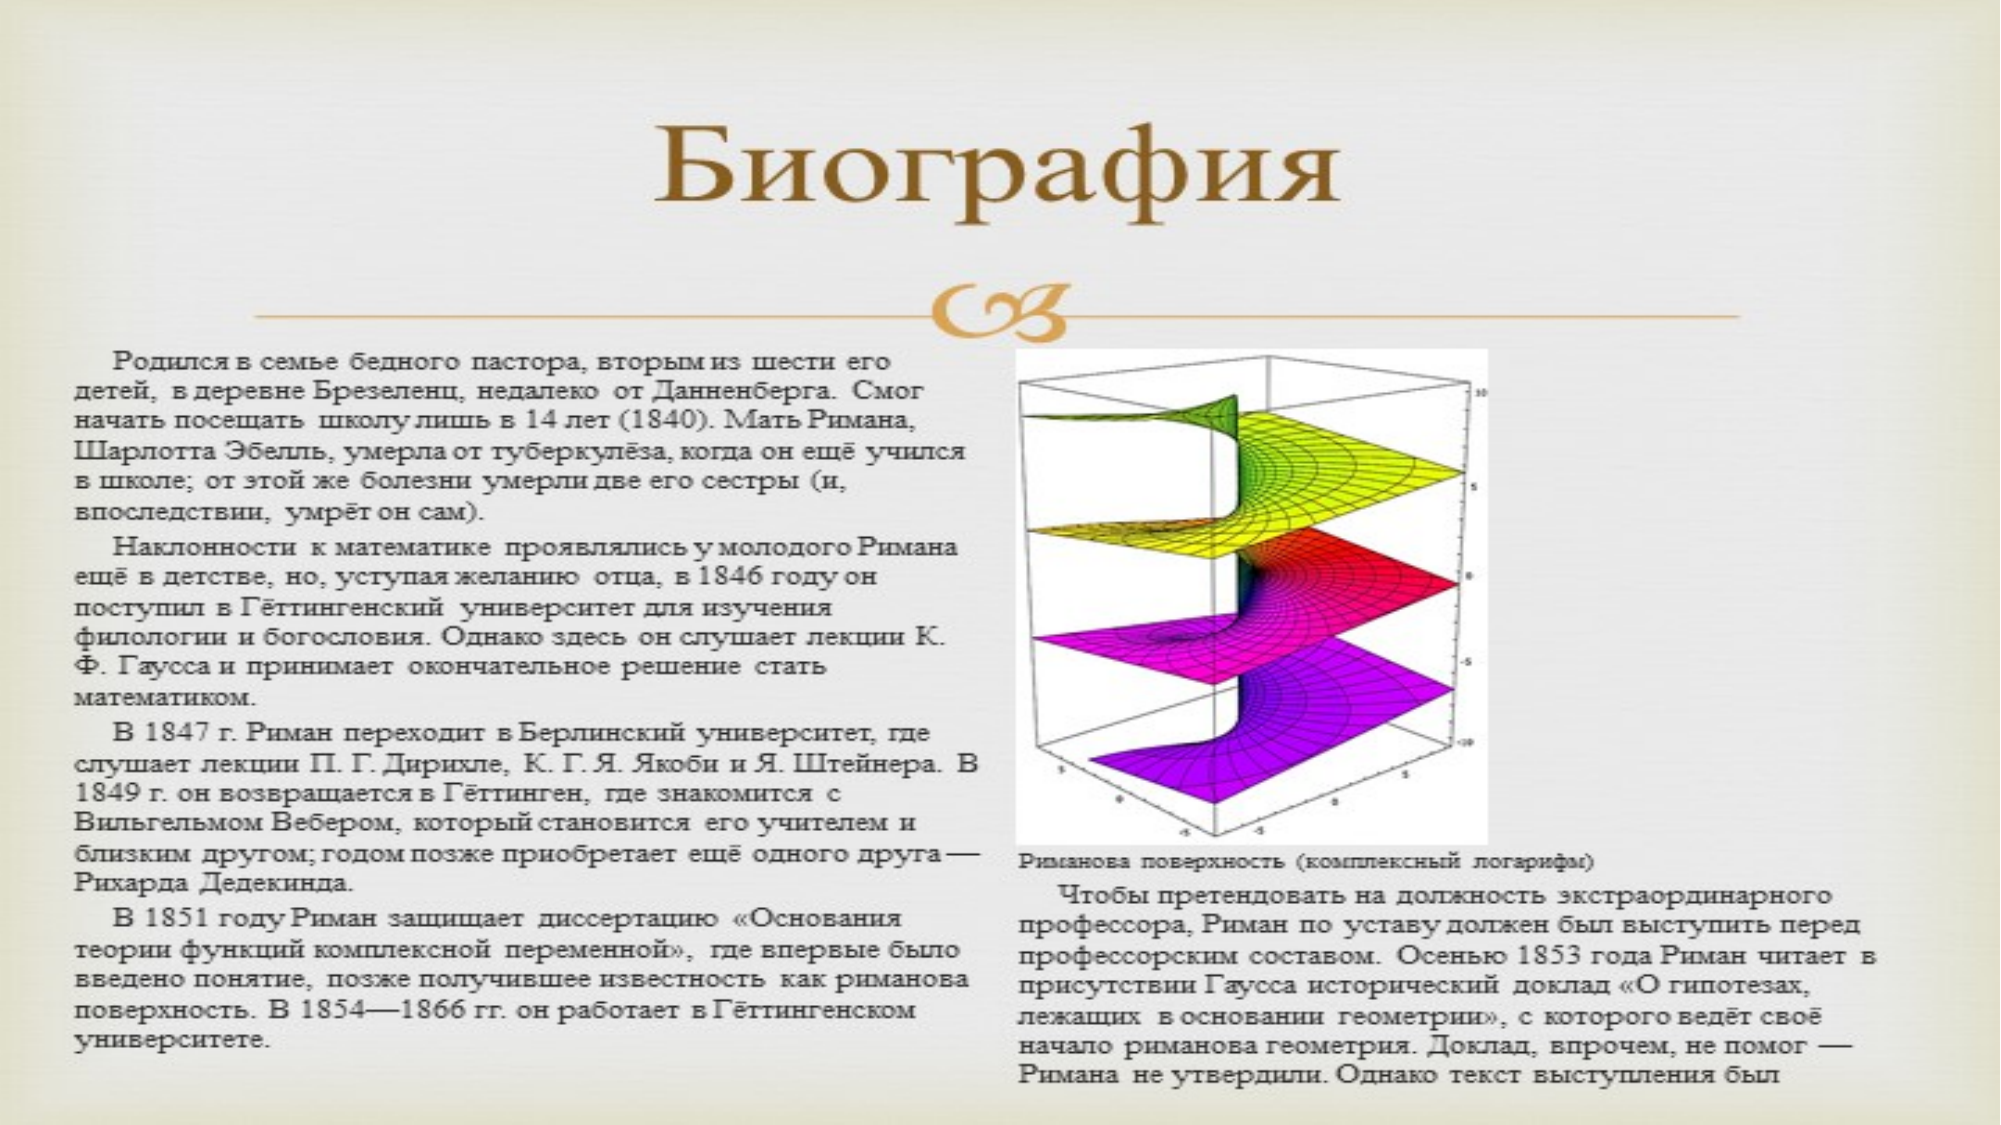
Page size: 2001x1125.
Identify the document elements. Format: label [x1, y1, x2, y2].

list [0, 0, 2000, 1125]
